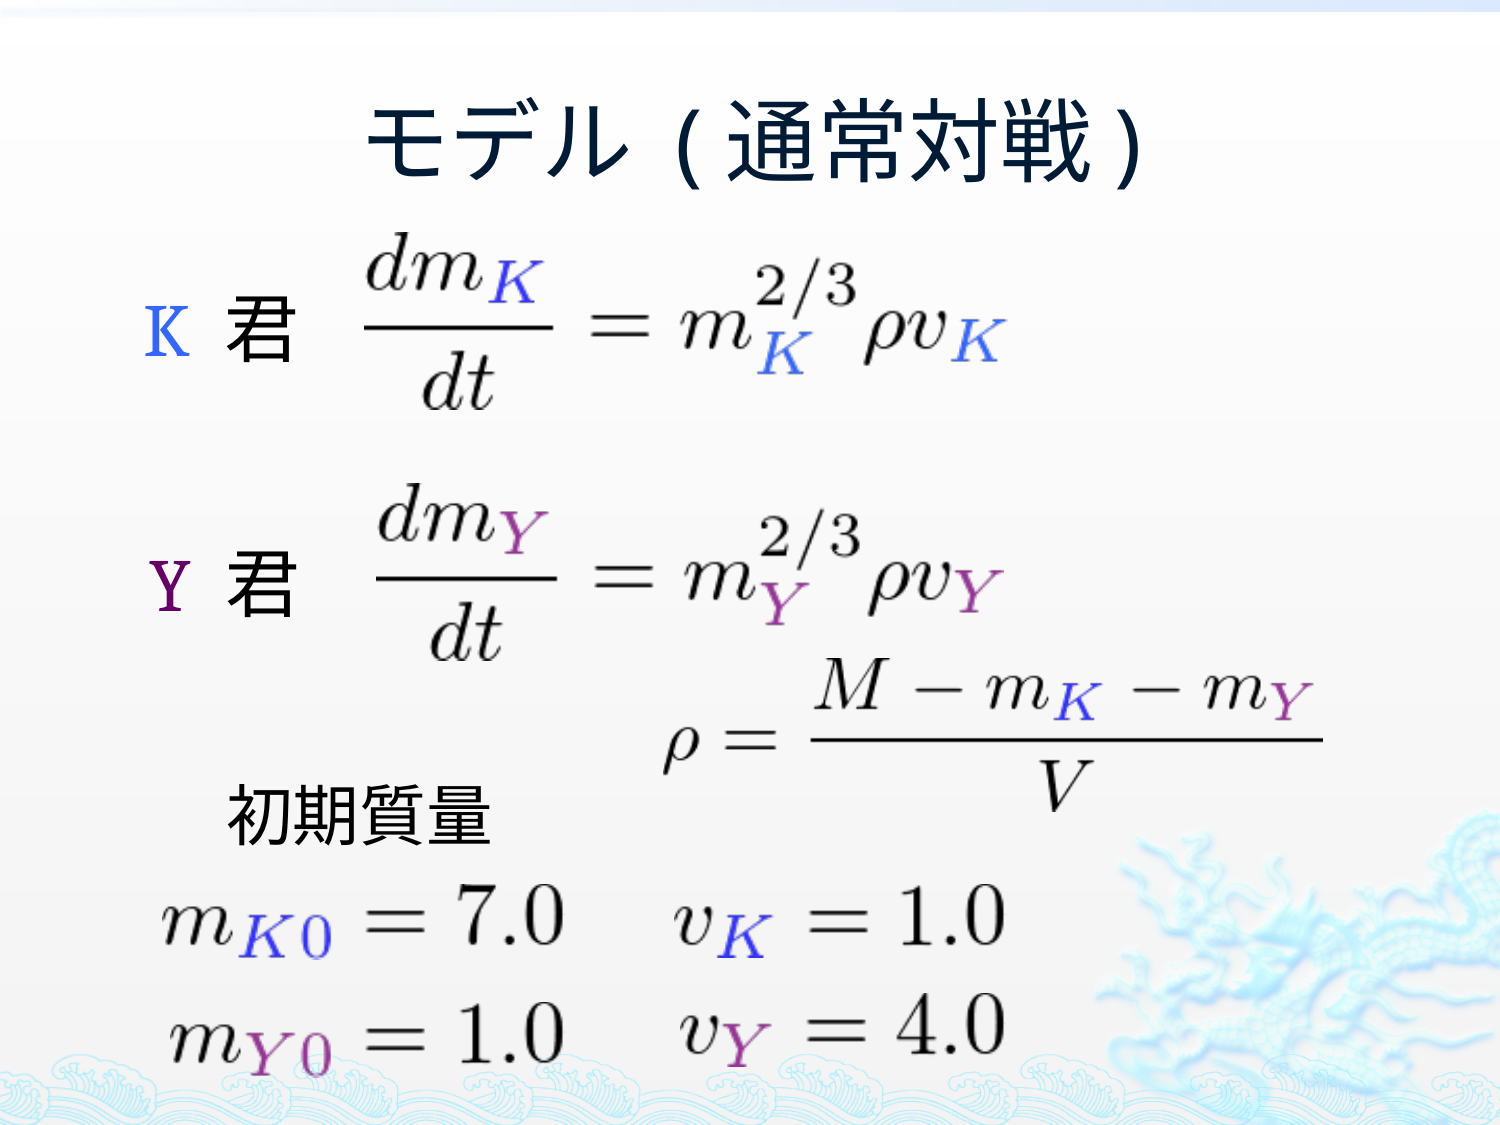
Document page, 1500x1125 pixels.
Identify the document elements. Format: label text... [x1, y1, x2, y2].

picture [673, 884, 1007, 959]
picture [375, 482, 1324, 813]
title モデル (通常対戦) [75, 45, 1425, 233]
text_box 初期質量 [211, 765, 614, 861]
picture [363, 232, 1009, 411]
text_box K 君 [128, 274, 363, 380]
text_box Y 君 [134, 528, 375, 634]
picture [162, 884, 566, 961]
picture [680, 992, 1007, 1067]
picture [170, 1002, 566, 1079]
